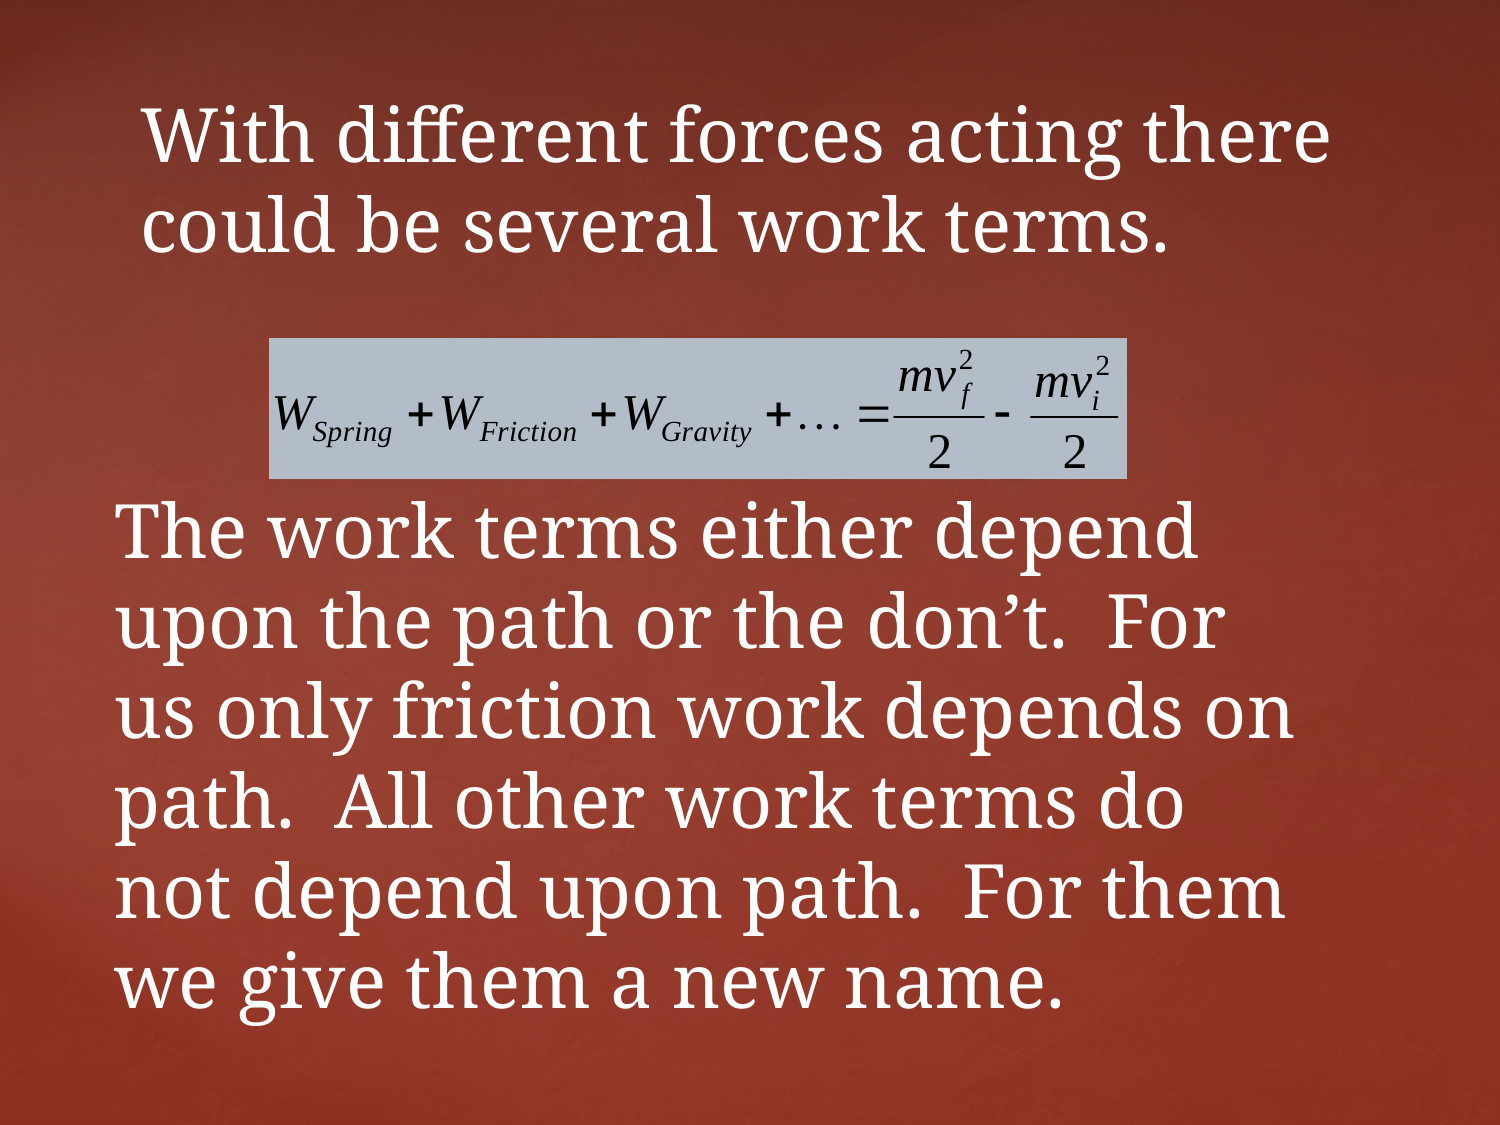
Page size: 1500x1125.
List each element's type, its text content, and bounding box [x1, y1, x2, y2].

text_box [268, 336, 1128, 480]
title With different forces acting there could be several work terms. [125, 87, 1363, 275]
text_box The work terms either depend upon the path or the don’t. For us only friction work depends on path. All other work terms do not depend upon path. For them we give them a new name. [99, 574, 1337, 1031]
